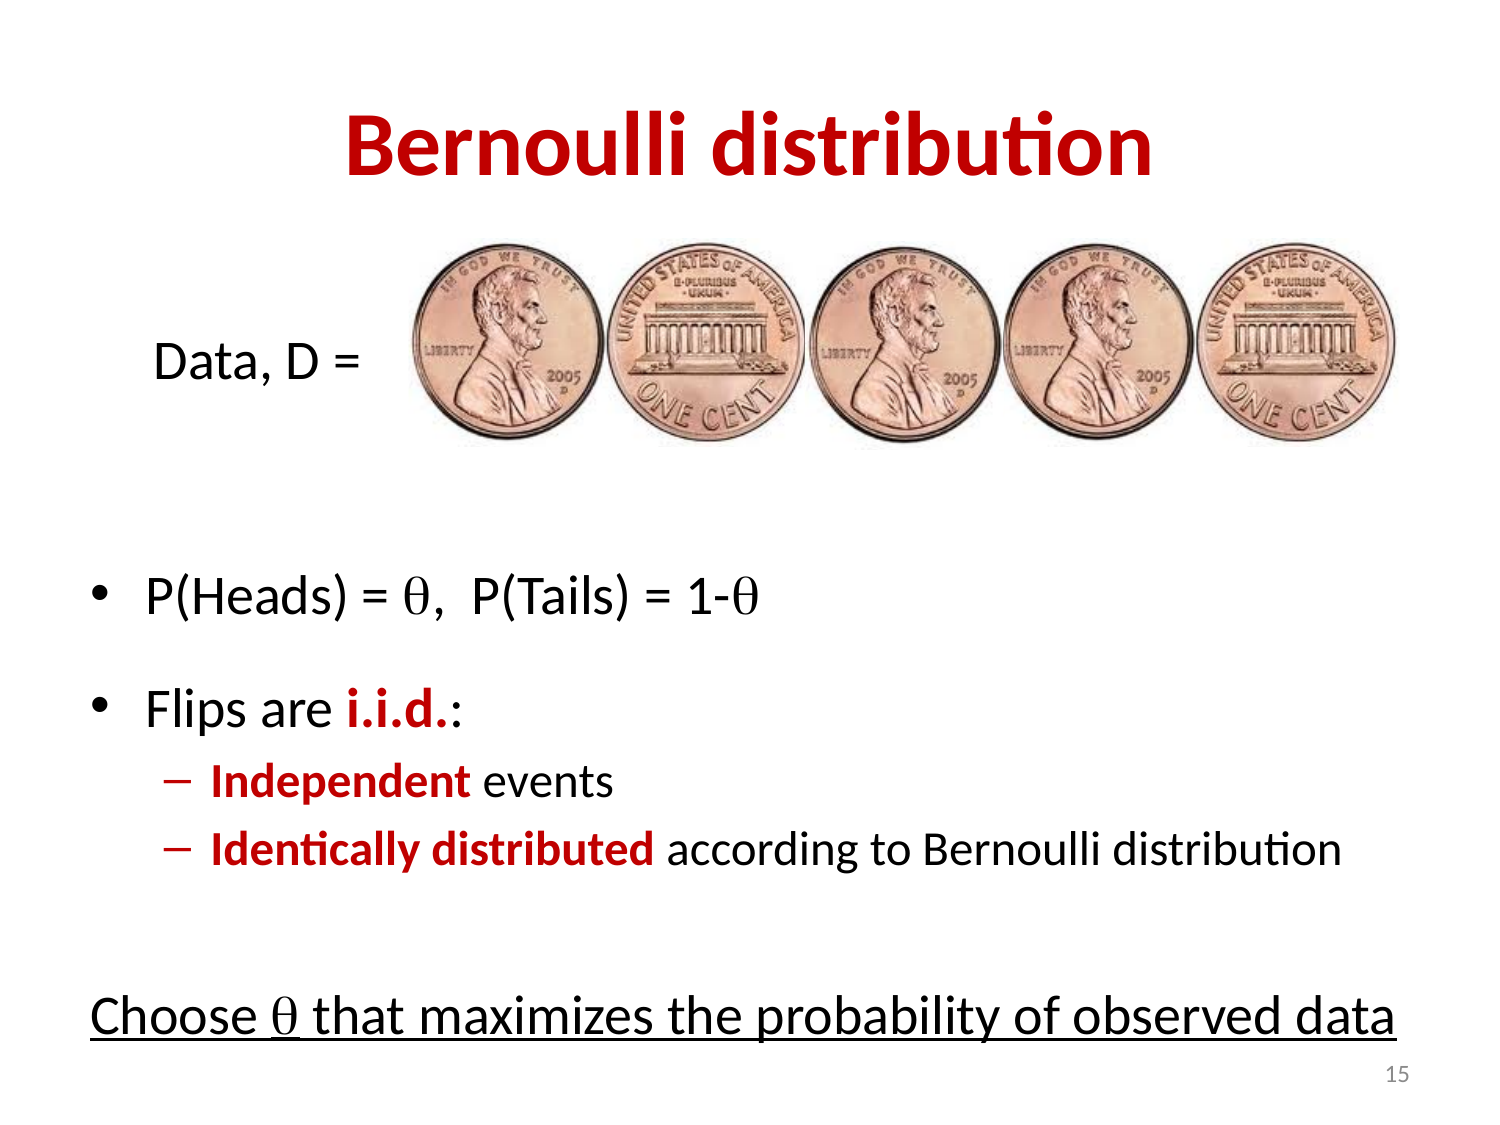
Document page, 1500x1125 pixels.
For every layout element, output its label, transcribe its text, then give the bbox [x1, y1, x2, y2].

text_box Data, D = P(Heads) = , P(Tails) = 1- Flips are i.i.d.: Independent events Identically distributed according to Bernoulli distribution Choose  that maximizes the probability of observed data [75, 237, 1450, 1063]
picture [408, 238, 1401, 451]
title Bernoulli distribution [75, 45, 1425, 233]
slide_number 15 [1074, 1063, 1425, 1103]
